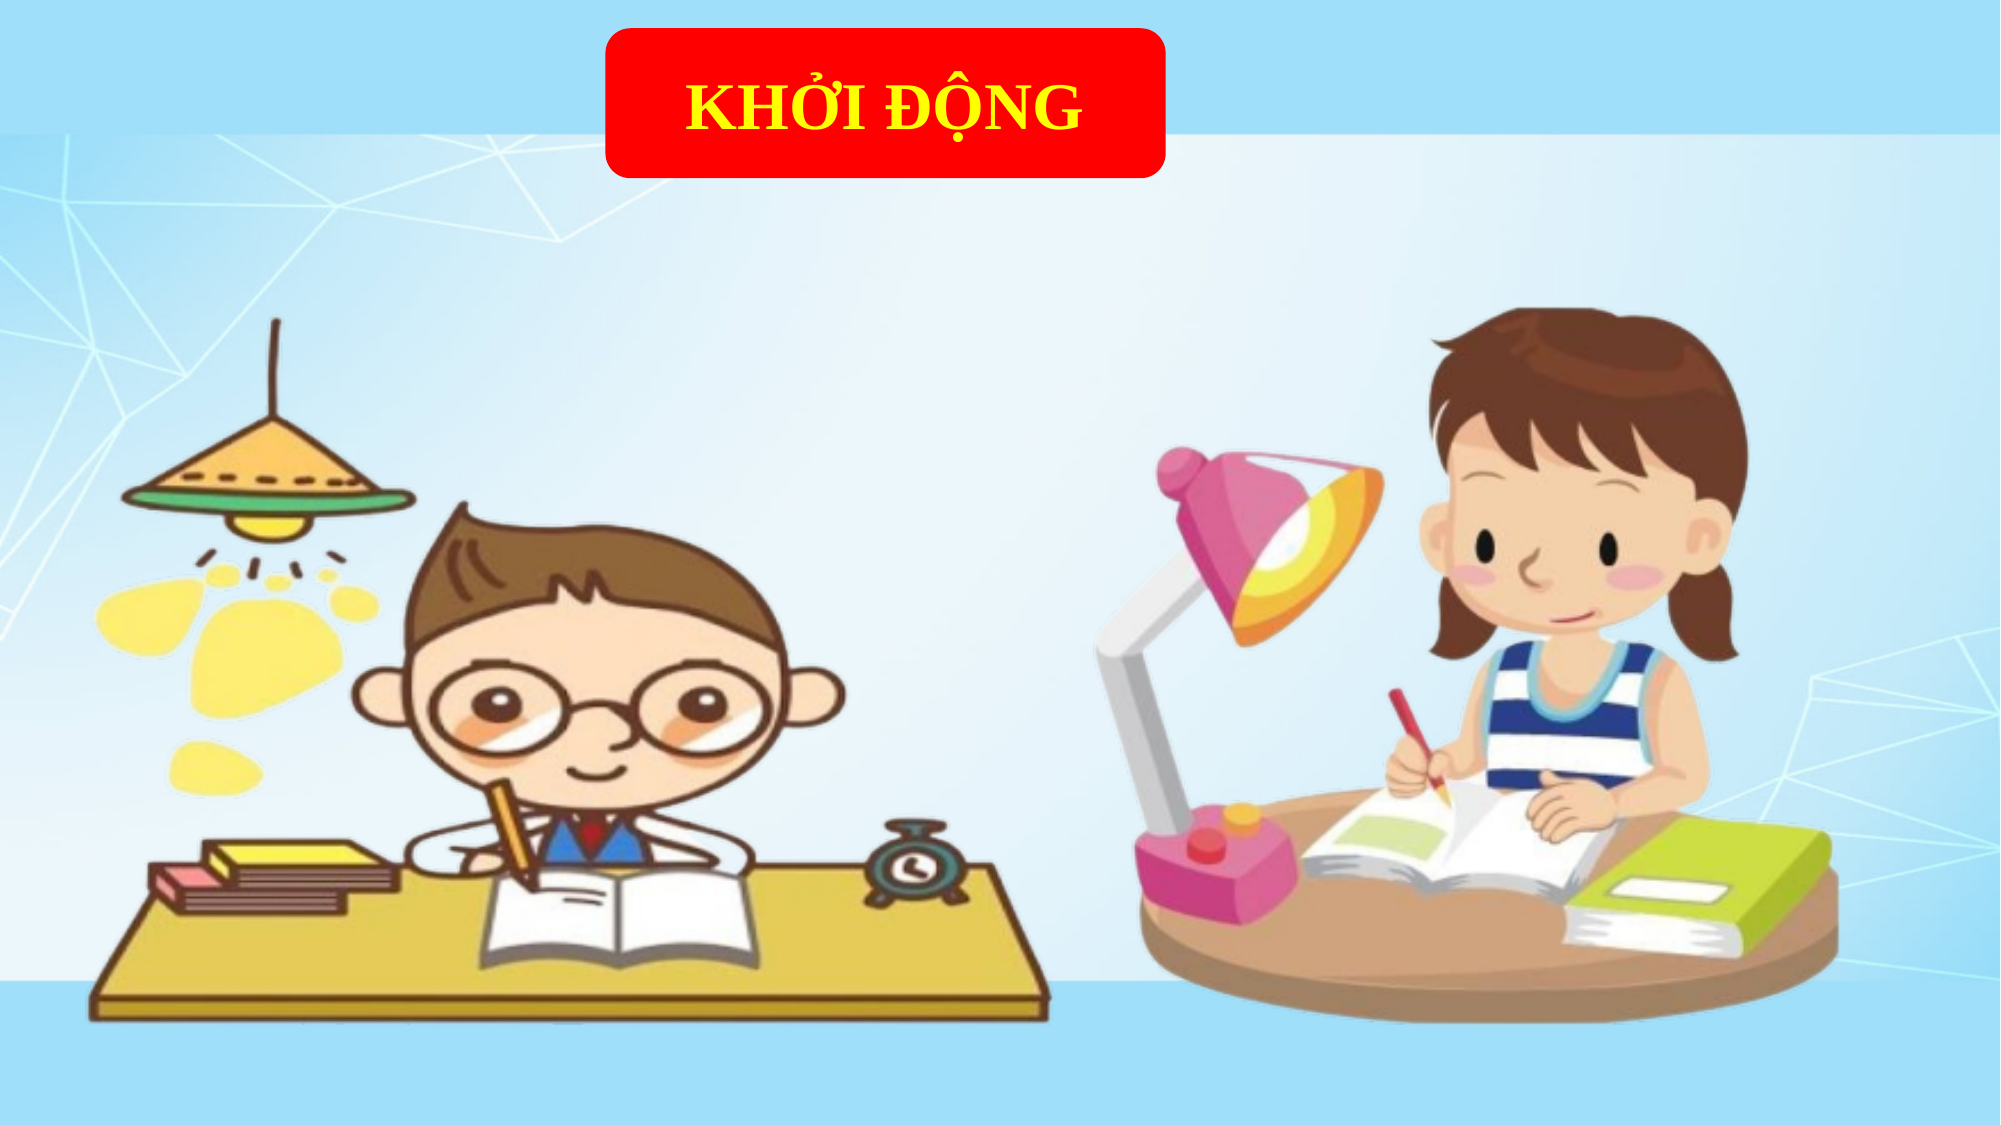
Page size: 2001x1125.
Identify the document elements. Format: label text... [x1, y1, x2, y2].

picture [0, 0, 2001, 1125]
text_box KHỞI ĐỘNG [604, 27, 1167, 179]
